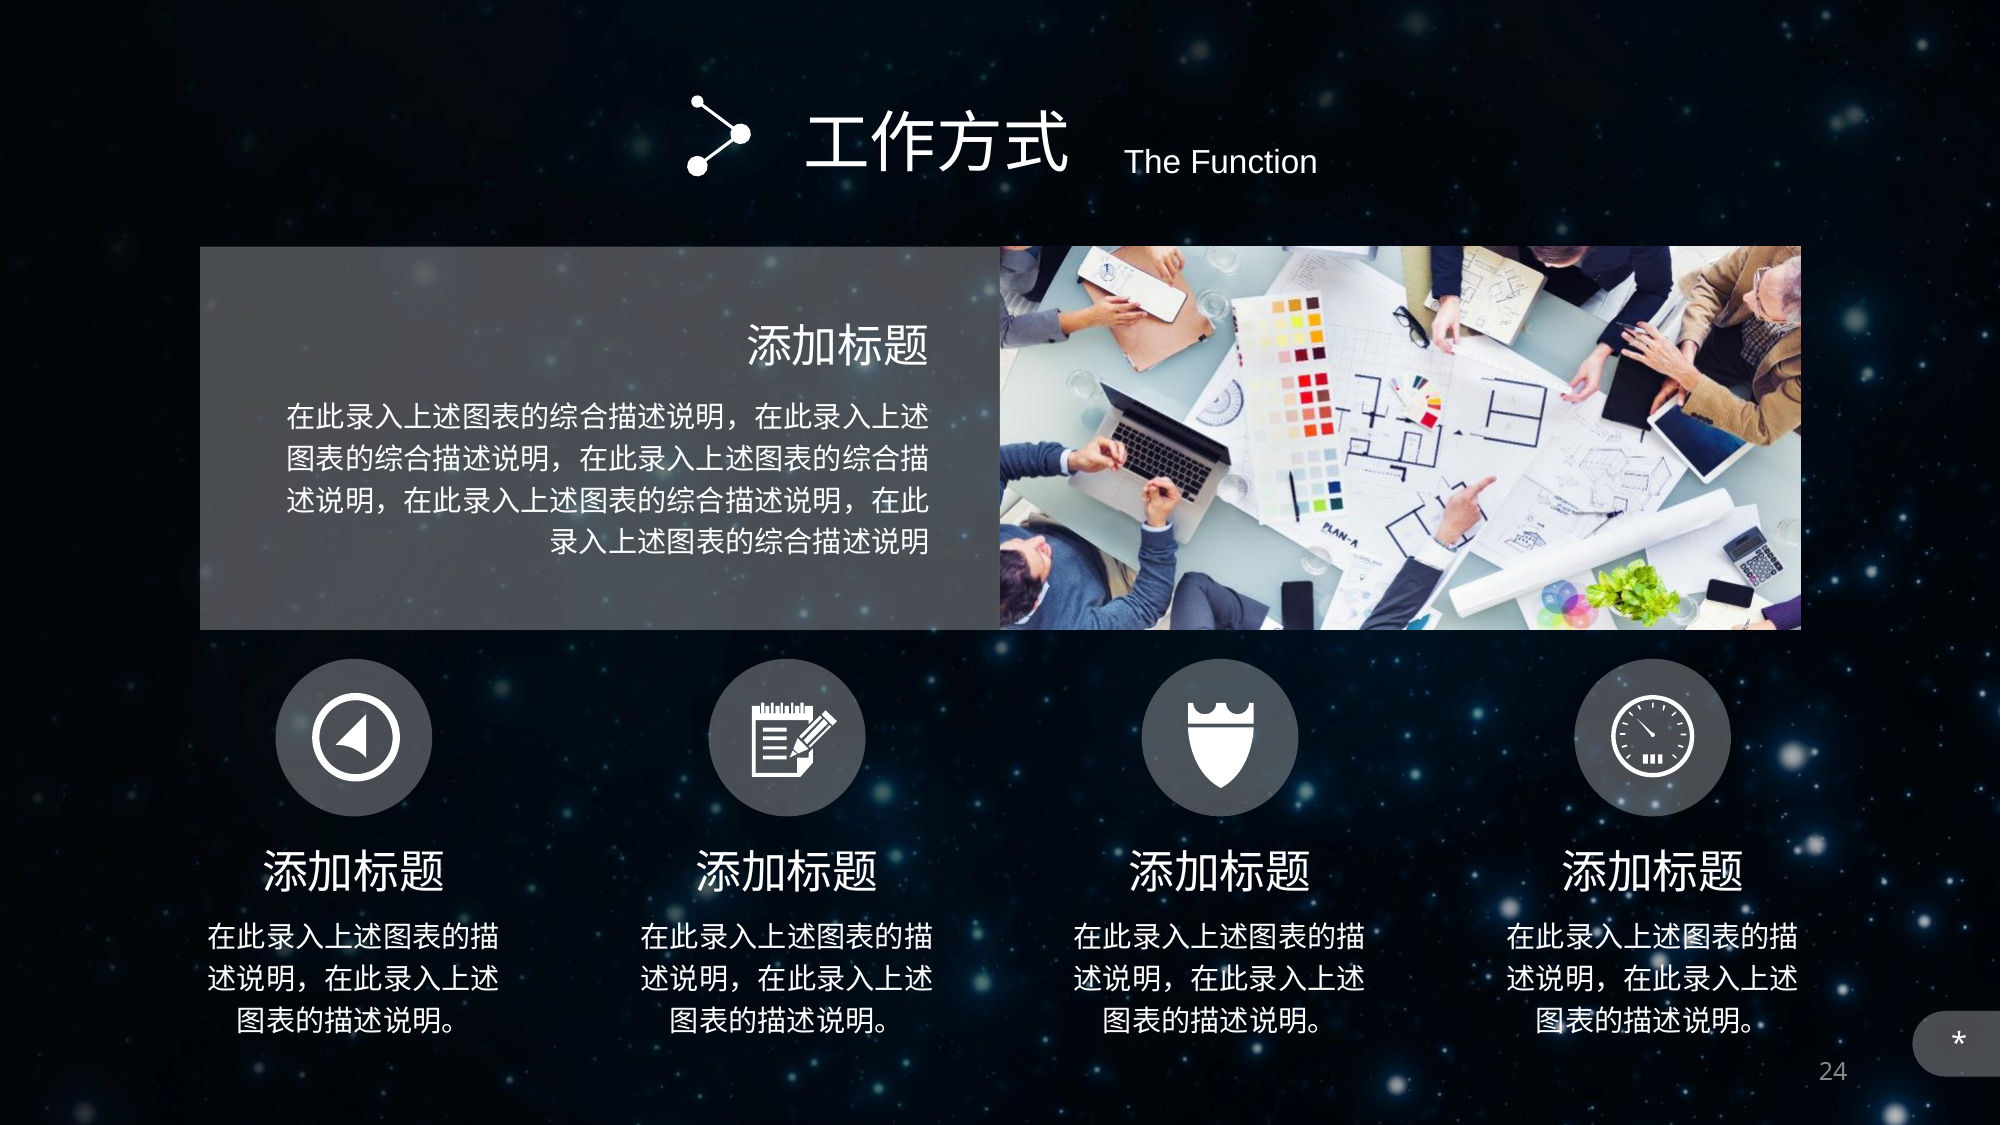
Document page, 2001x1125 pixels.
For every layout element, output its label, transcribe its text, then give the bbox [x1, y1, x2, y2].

text_box 在此录入上述图表的描述说明，在此录入上述图表的描述说明。 [625, 904, 949, 1045]
text_box 在此录入上述图表的描述说明，在此录入上述图表的描述说明。 [192, 904, 516, 1045]
text_box 添加标题 [659, 835, 914, 904]
text_box 工作方式 [788, 92, 1086, 188]
text_box * [1925, 1018, 2000, 1065]
text_box 在此录入上述图表的描述说明，在此录入上述图表的描述说明。 [1491, 904, 1815, 1045]
text_box 添加标题 [1525, 835, 1781, 904]
text_box 添加标题 [730, 309, 944, 380]
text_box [697, 101, 741, 167]
text_box [200, 246, 1000, 630]
text_box [708, 658, 866, 817]
text_box [1141, 658, 1299, 817]
text_box [1574, 658, 1731, 817]
text_box 在此录入上述图表的综合描述说明，在此录入上述图表的综合描述说明，在此录入上述图表的综合描述说明，在此录入上述图表的综合描述说明，在此录入上述图表的综合描述说明 [256, 383, 946, 567]
text_box 添加标题 [1092, 835, 1347, 904]
text_box [1000, 246, 1801, 630]
text_box The Function [1109, 132, 1488, 188]
text_box [1912, 1010, 2000, 1077]
picture [0, 0, 2000, 1125]
slide_number 24 [1412, 1042, 1863, 1103]
text_box 添加标题 [226, 835, 482, 904]
text_box 在此录入上述图表的描述说明，在此录入上述图表的描述说明。 [1058, 904, 1382, 1045]
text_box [1611, 695, 1695, 778]
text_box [1187, 702, 1254, 788]
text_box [312, 692, 400, 782]
text_box [275, 658, 433, 817]
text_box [751, 702, 837, 777]
